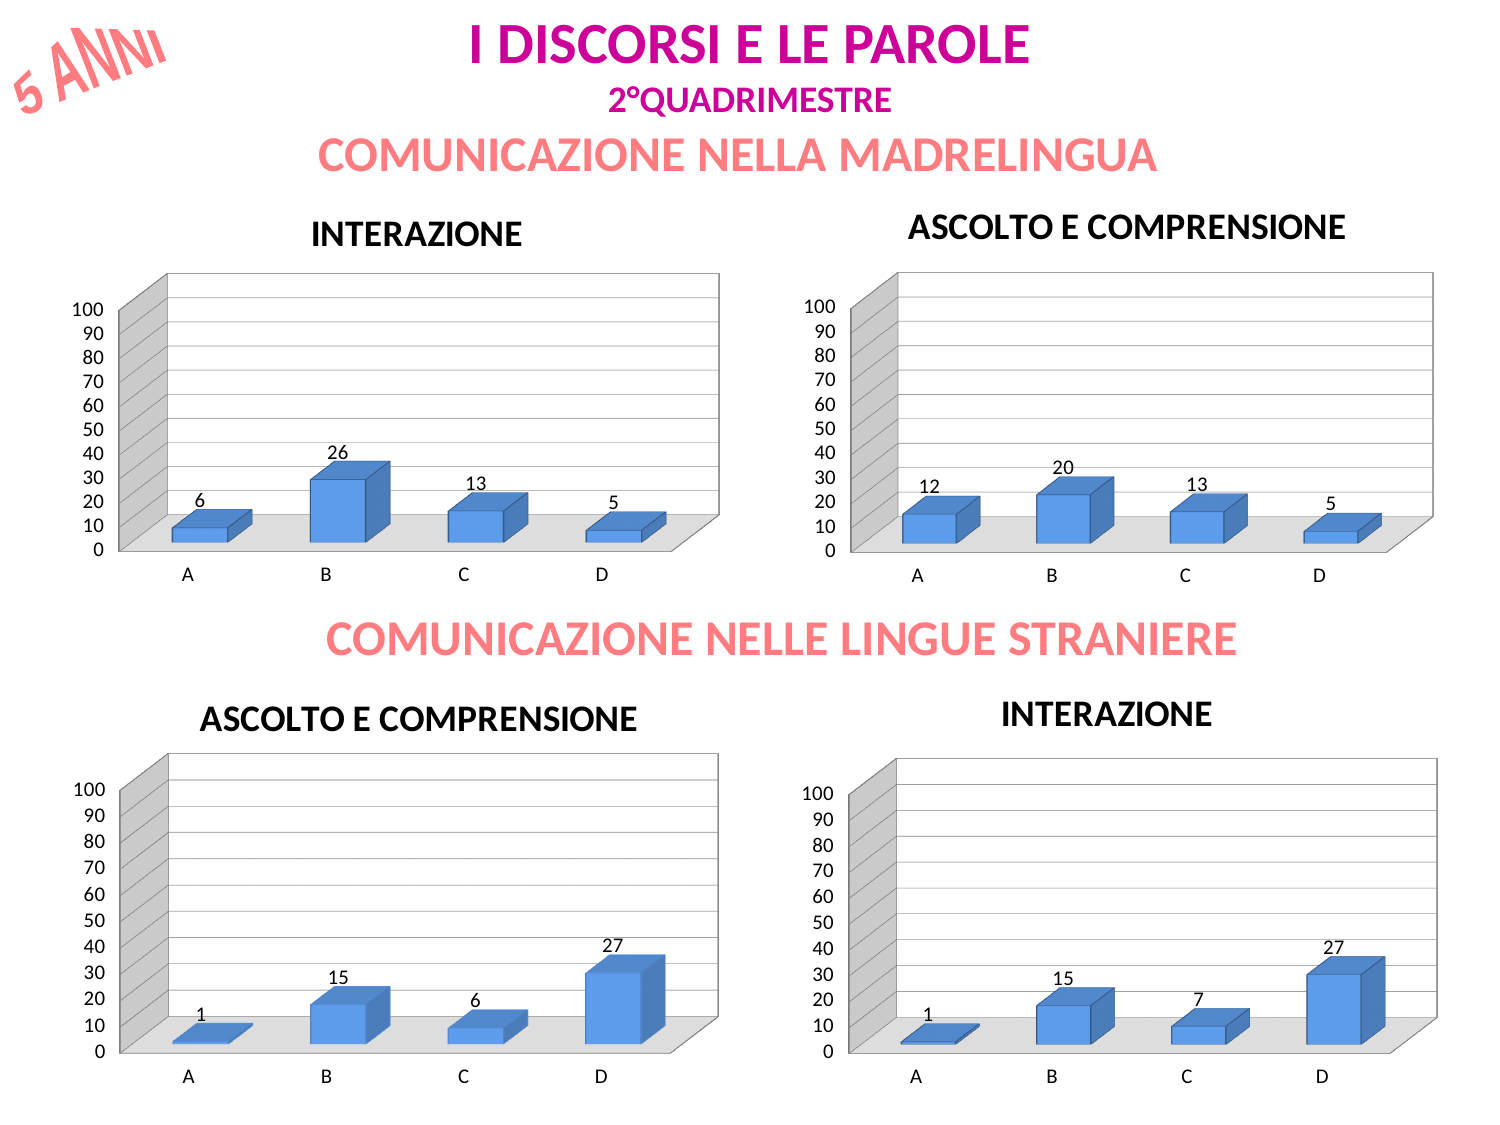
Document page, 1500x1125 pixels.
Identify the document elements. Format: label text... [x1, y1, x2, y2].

text_box Comunicazione nella madrelingua [277, 113, 1199, 189]
chart [782, 673, 1457, 1097]
text_box I DISCORSI E LE PAROLE 2°QUADRIMESTRE [453, 0, 1047, 113]
text_box Comunicazione nelle lingue straniere [271, 597, 1294, 673]
chart [52, 668, 739, 1097]
chart [52, 189, 739, 595]
chart [782, 187, 1455, 596]
